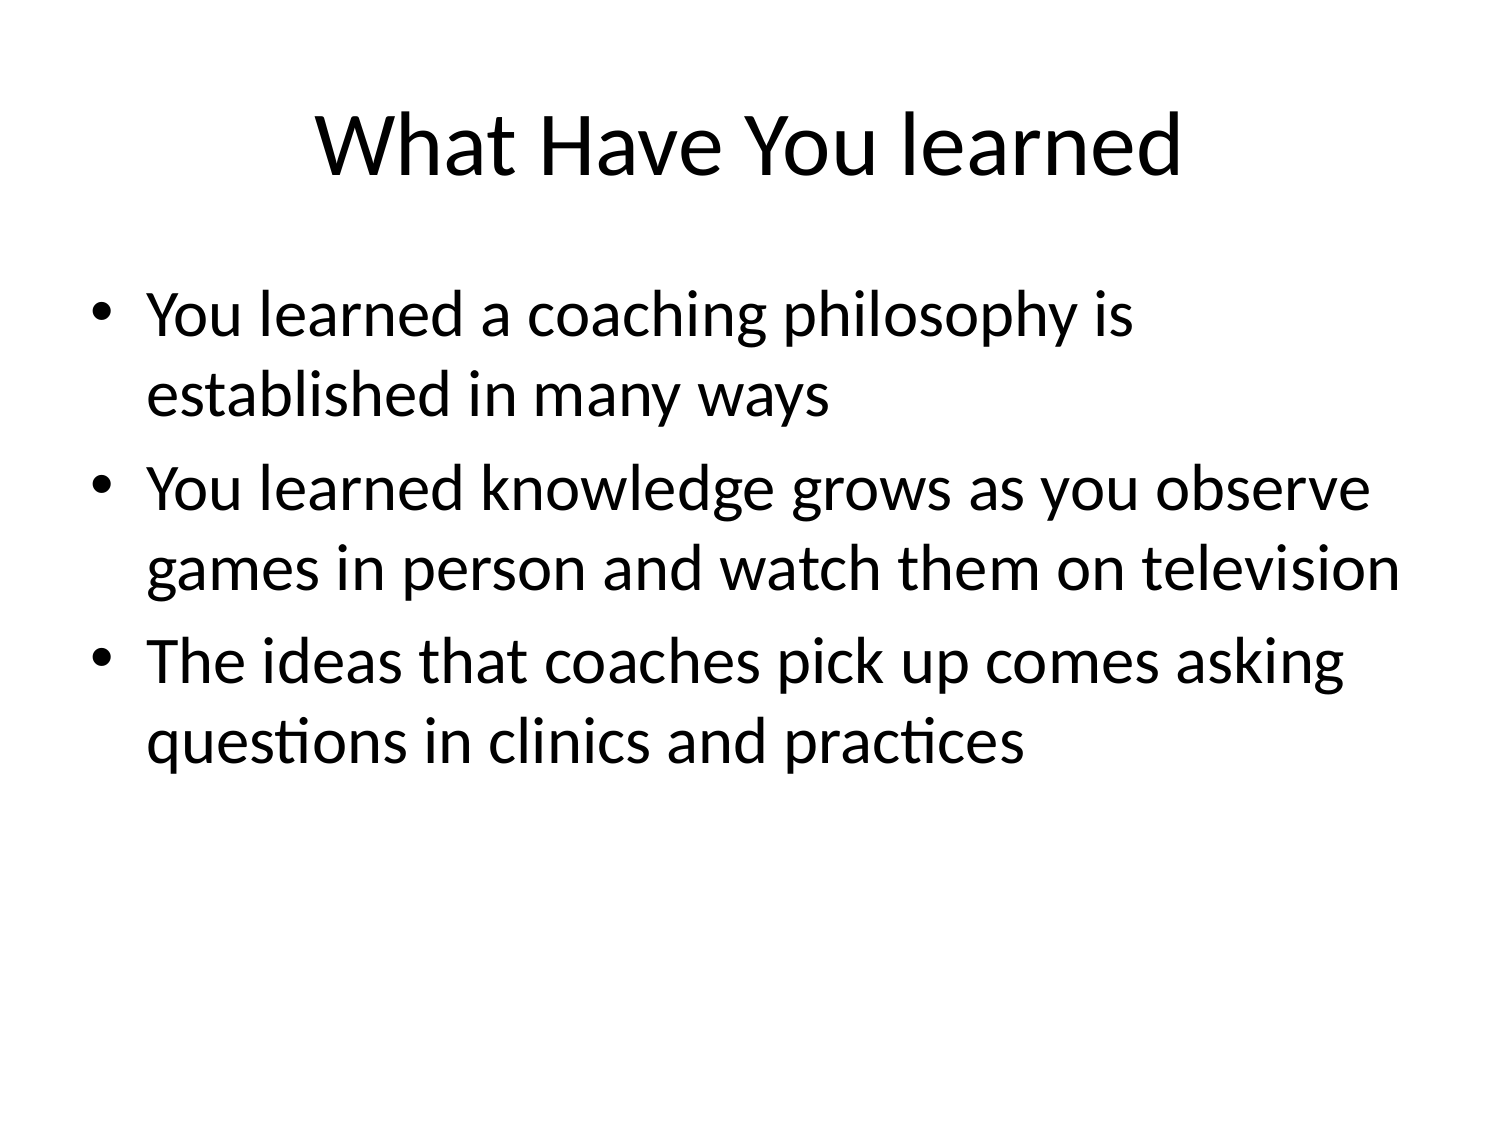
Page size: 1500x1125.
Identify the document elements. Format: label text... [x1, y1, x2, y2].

title What Have You learned [75, 45, 1425, 233]
list You learned a coaching philosophy is established in many ways You learned knowledge grows as you observe games in person and watch them on television The ideas that coaches pick up comes asking questions in clinics and practices [75, 262, 1425, 1005]
